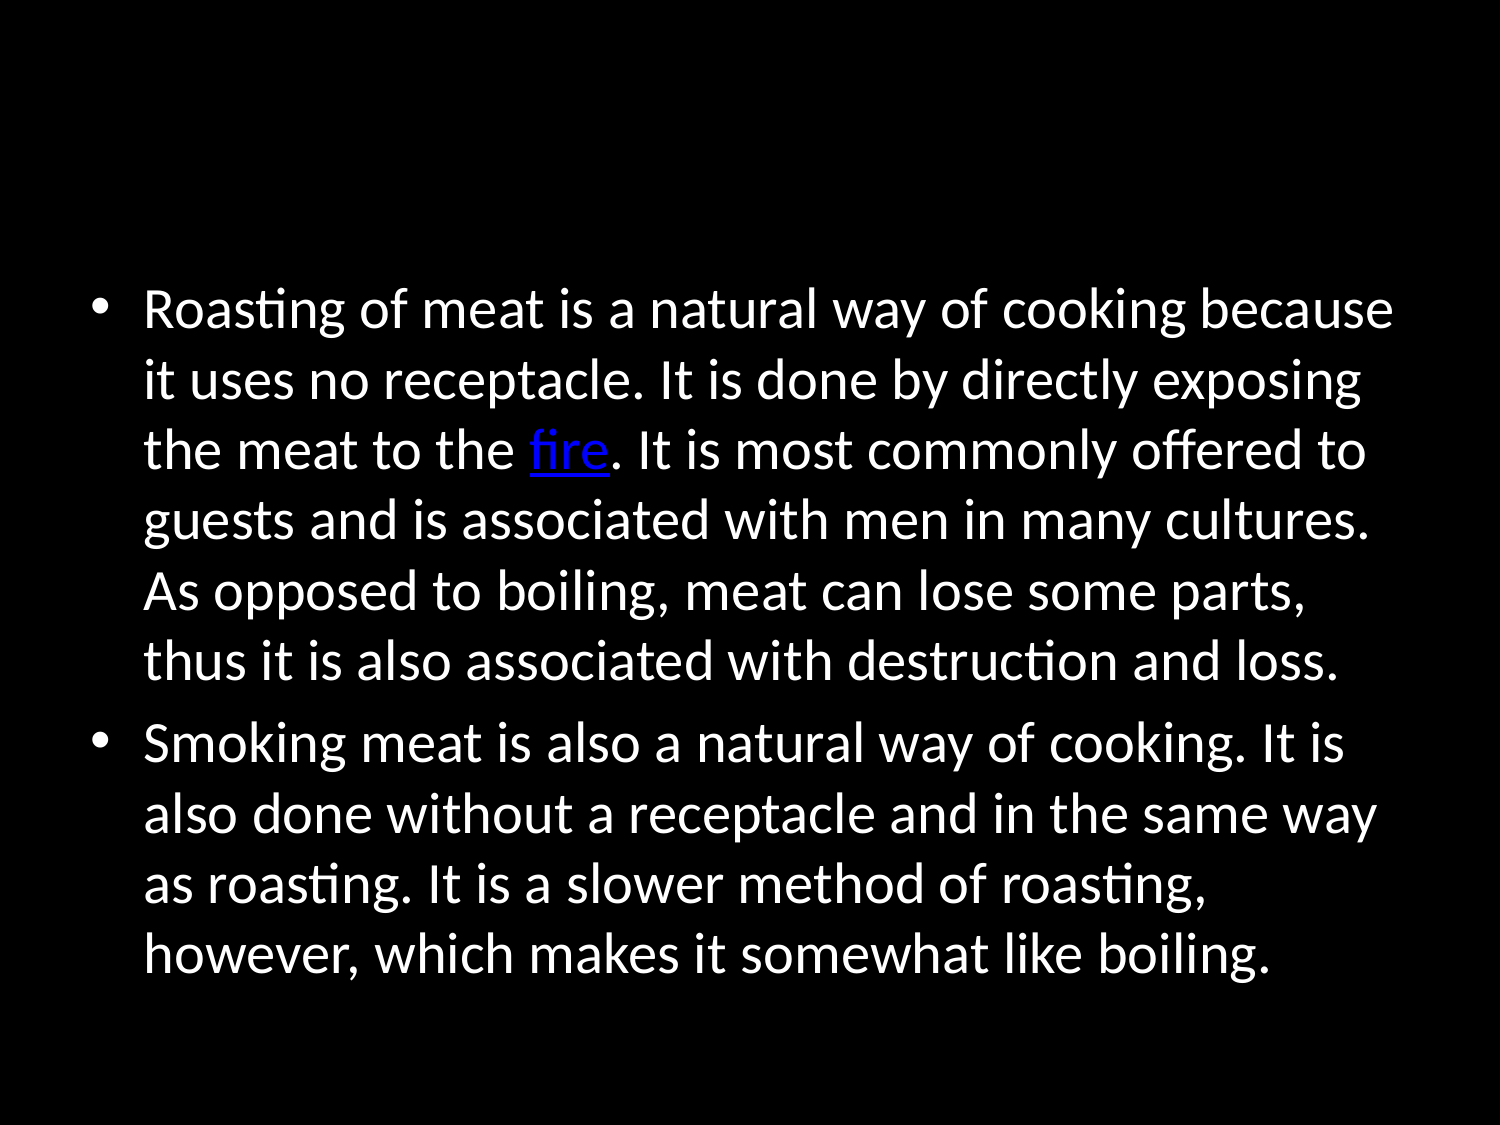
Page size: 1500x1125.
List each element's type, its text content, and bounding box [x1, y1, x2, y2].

list Roasting of meat is a natural way of cooking because it uses no receptacle. It is done by directly exposing the meat to the fire. It is most commonly offered to guests and is associated with men in many cultures. As opposed to boiling, meat can lose some parts, thus it is also associated with destruction and loss. Smoking meat is also a natural way of cooking. It is also done without a receptacle and in the same way as roasting. It is a slower method of roasting, however, which makes it somewhat like boiling. [75, 262, 1425, 1005]
